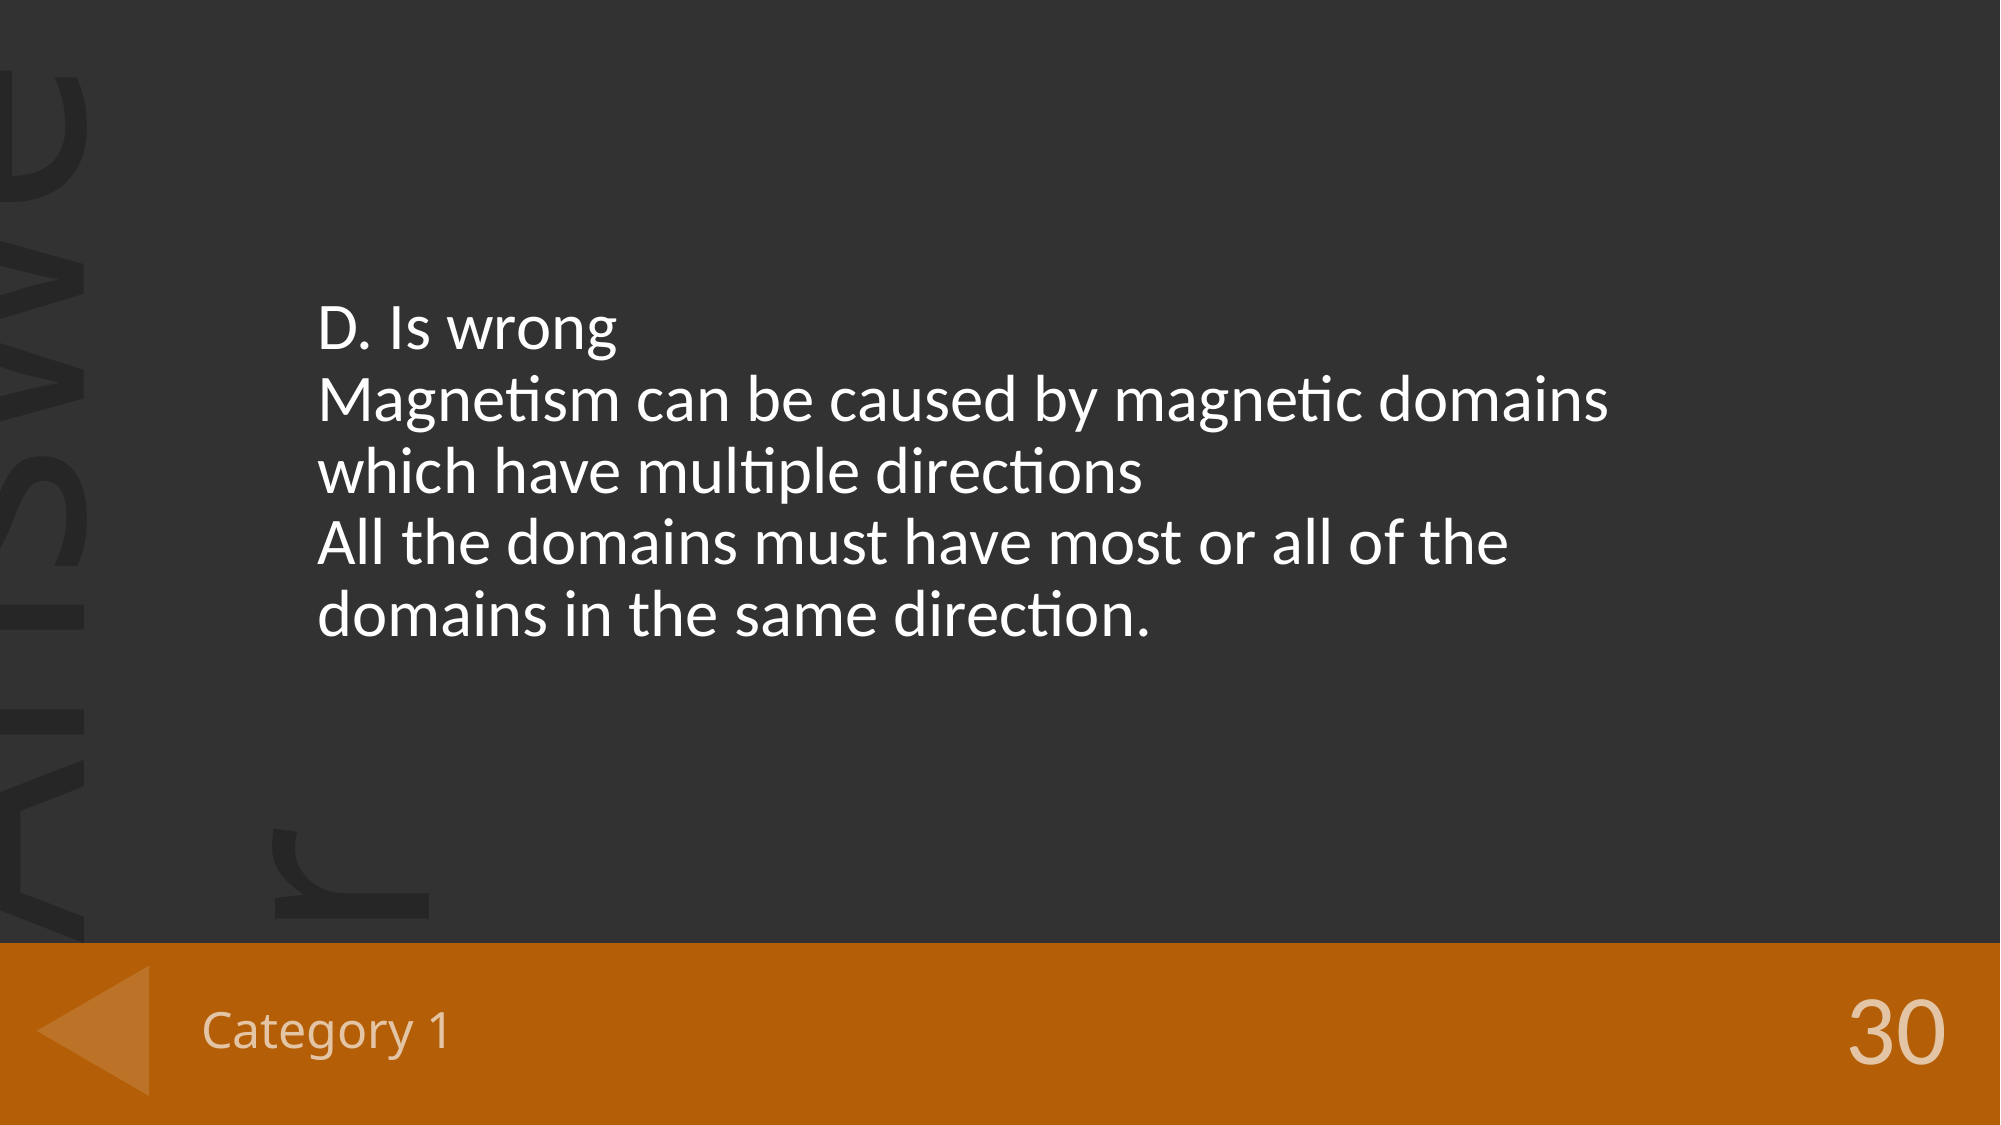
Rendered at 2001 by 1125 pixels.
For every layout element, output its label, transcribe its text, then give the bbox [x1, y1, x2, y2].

title Category 1 [185, 967, 1494, 1097]
list 30 [1494, 967, 1963, 1097]
list D. Is wrong Magnetism can be caused by magnetic domains which have multiple directions All the domains must have most or all of the domains in the same direction. [302, 307, 1760, 636]
